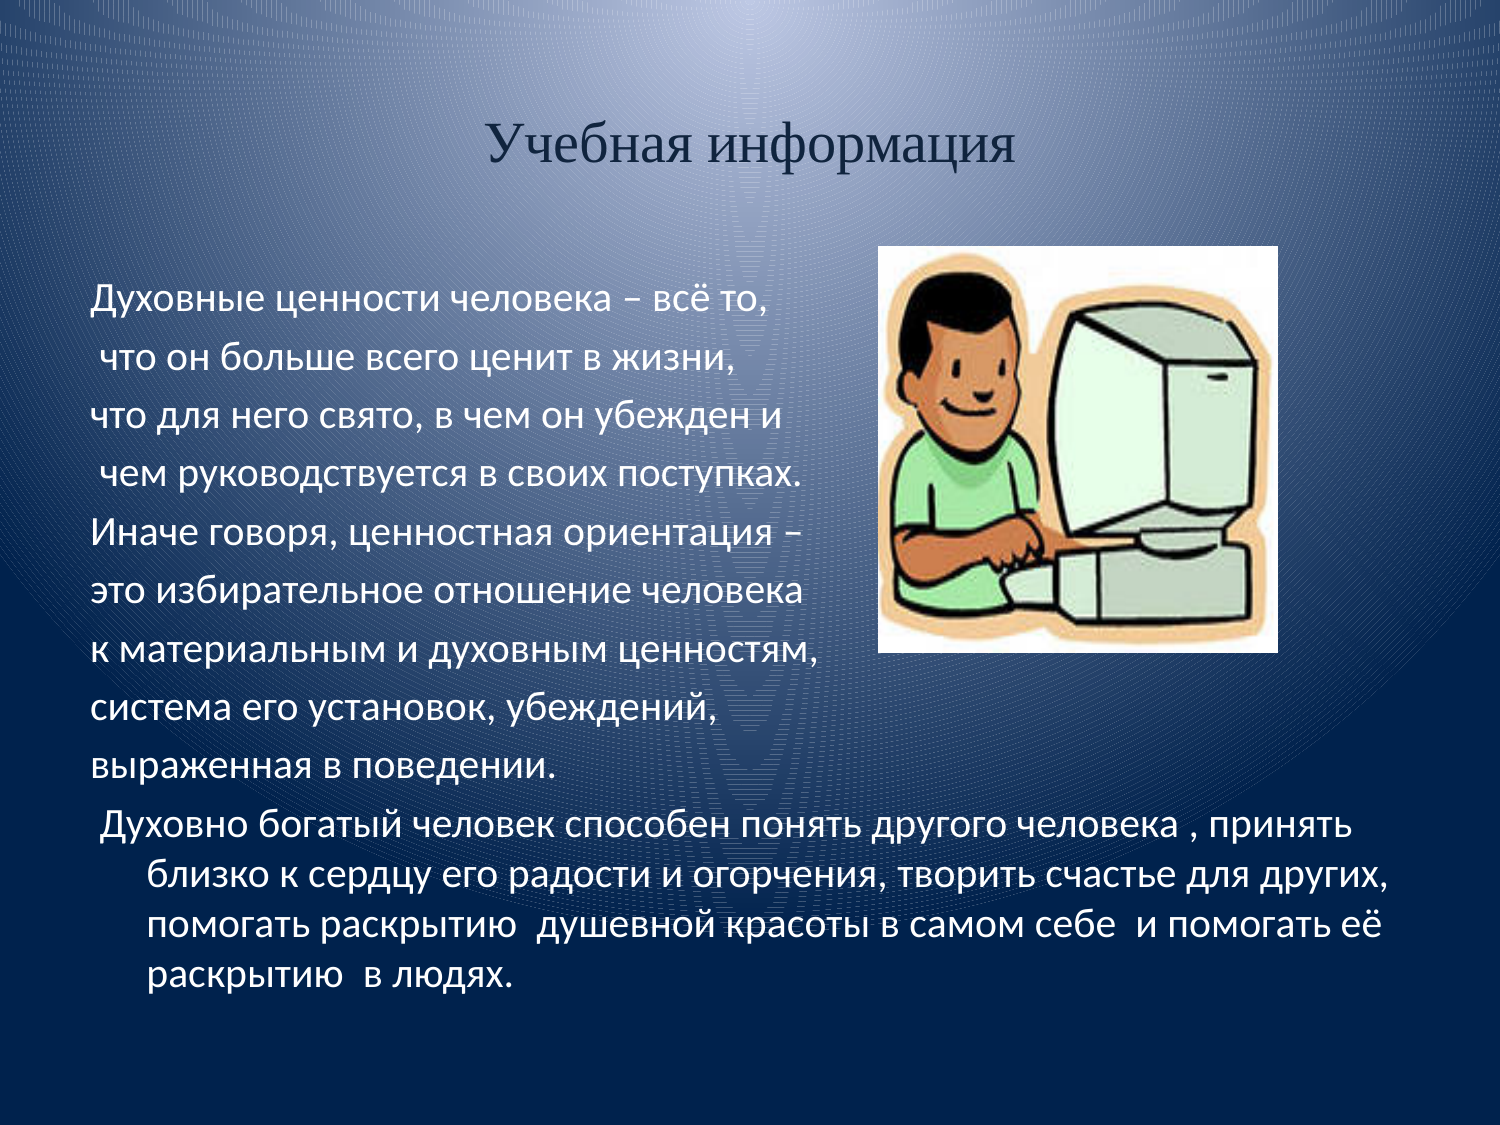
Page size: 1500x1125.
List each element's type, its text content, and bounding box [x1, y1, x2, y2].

picture [878, 245, 1278, 654]
title Учебная информация [75, 45, 1425, 233]
list Духовные ценности человека – всё то, что он больше всего ценит в жизни, что для него свято, в чем он убежден и чем руководствуется в своих поступках. Иначе говоря, ценностная ориентация – это избирательное отношение человека к материальным и духовным ценностям, система его установок, убеждений, выраженная в поведении. Духовно богатый человек способен понять другого человека , принять близко к сердцу его радости и огорчения, творить счастье для других, помогать раскрытию душевной красоты в самом себе и помогать её раскрытию в людях. [75, 262, 1425, 1005]
